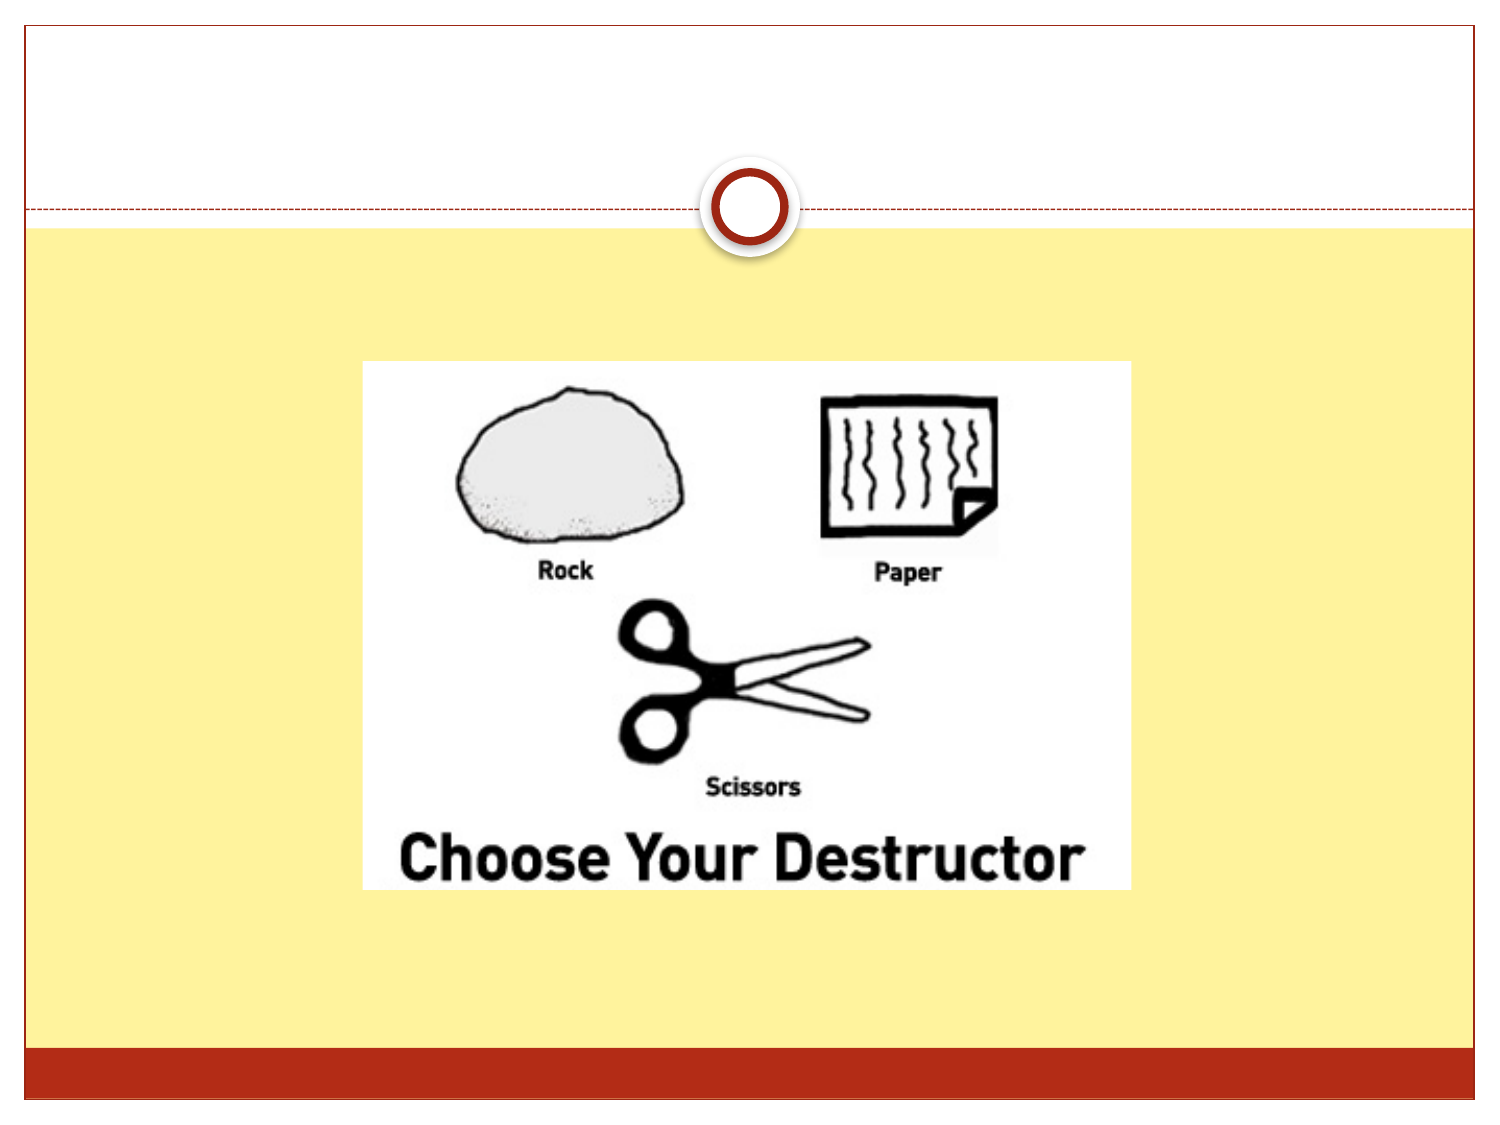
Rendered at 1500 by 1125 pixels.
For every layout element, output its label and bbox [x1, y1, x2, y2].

list [362, 361, 1132, 890]
